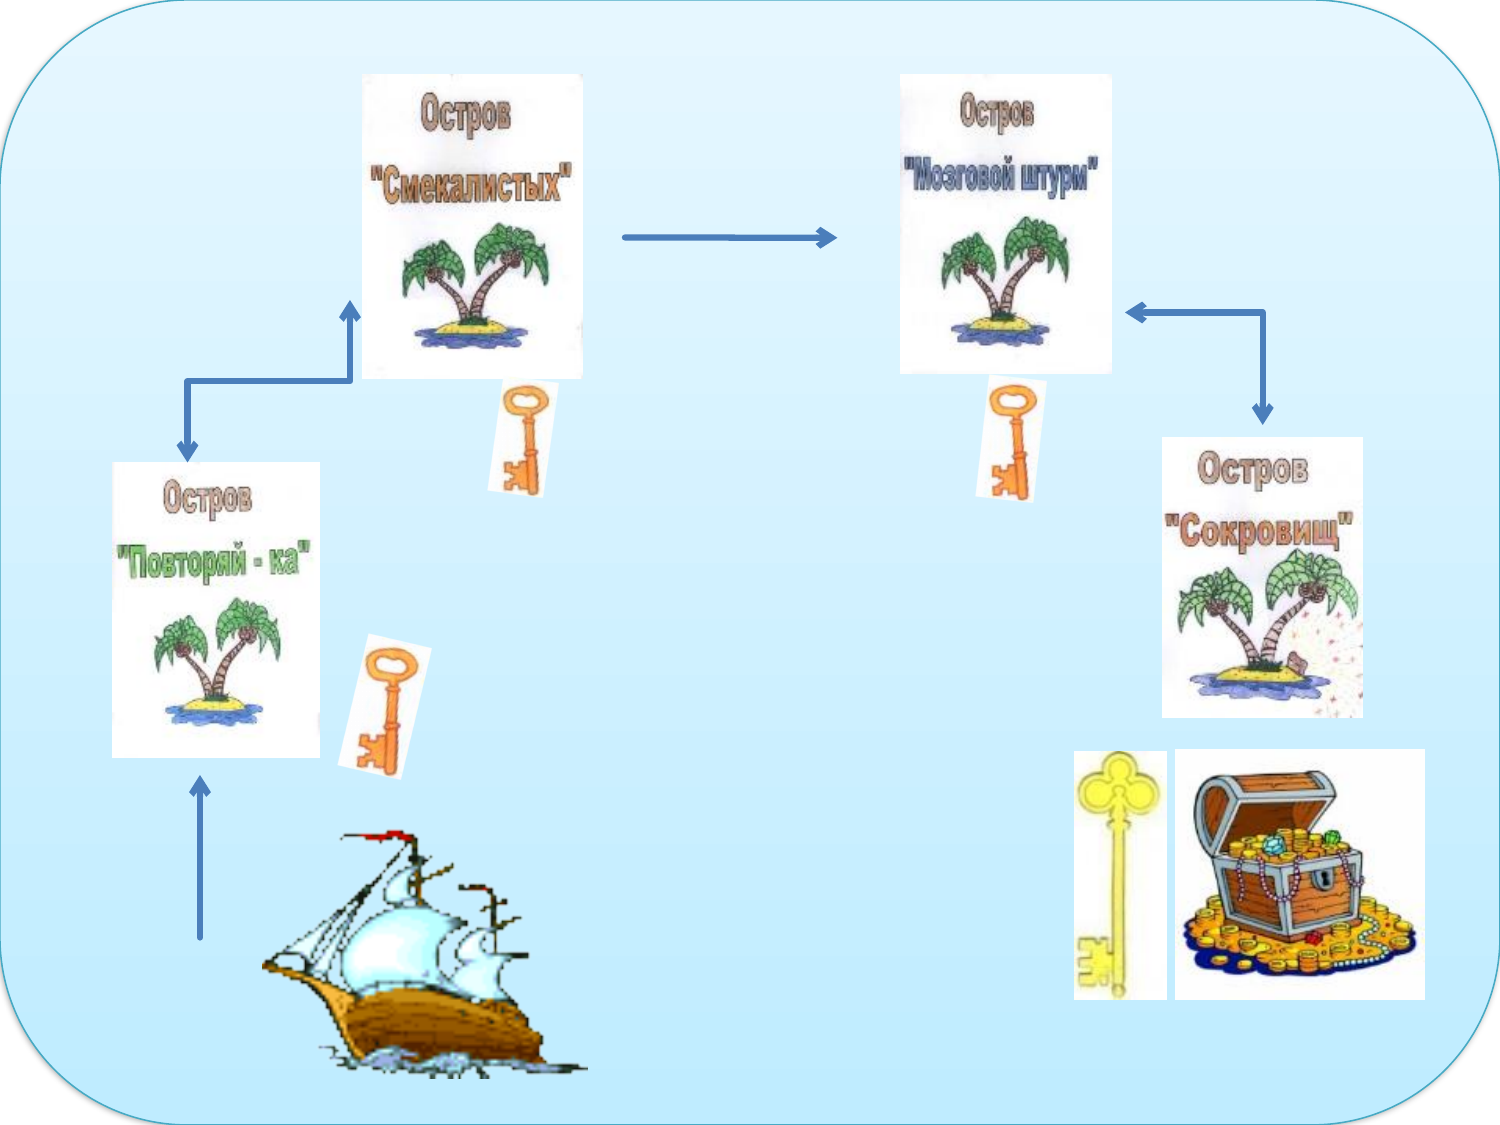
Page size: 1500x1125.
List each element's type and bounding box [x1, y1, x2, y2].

picture [899, 74, 1112, 374]
text_box [0, 0, 1500, 1125]
picture [362, 74, 583, 497]
text_box [1124, 312, 1263, 426]
picture [1174, 749, 1426, 1001]
picture [949, 375, 1073, 502]
text_box [25, 0, 1204, 595]
picture [1074, 751, 1167, 1001]
picture [1162, 437, 1364, 718]
text_box [187, 299, 351, 463]
picture [262, 824, 588, 1079]
picture [112, 462, 452, 779]
